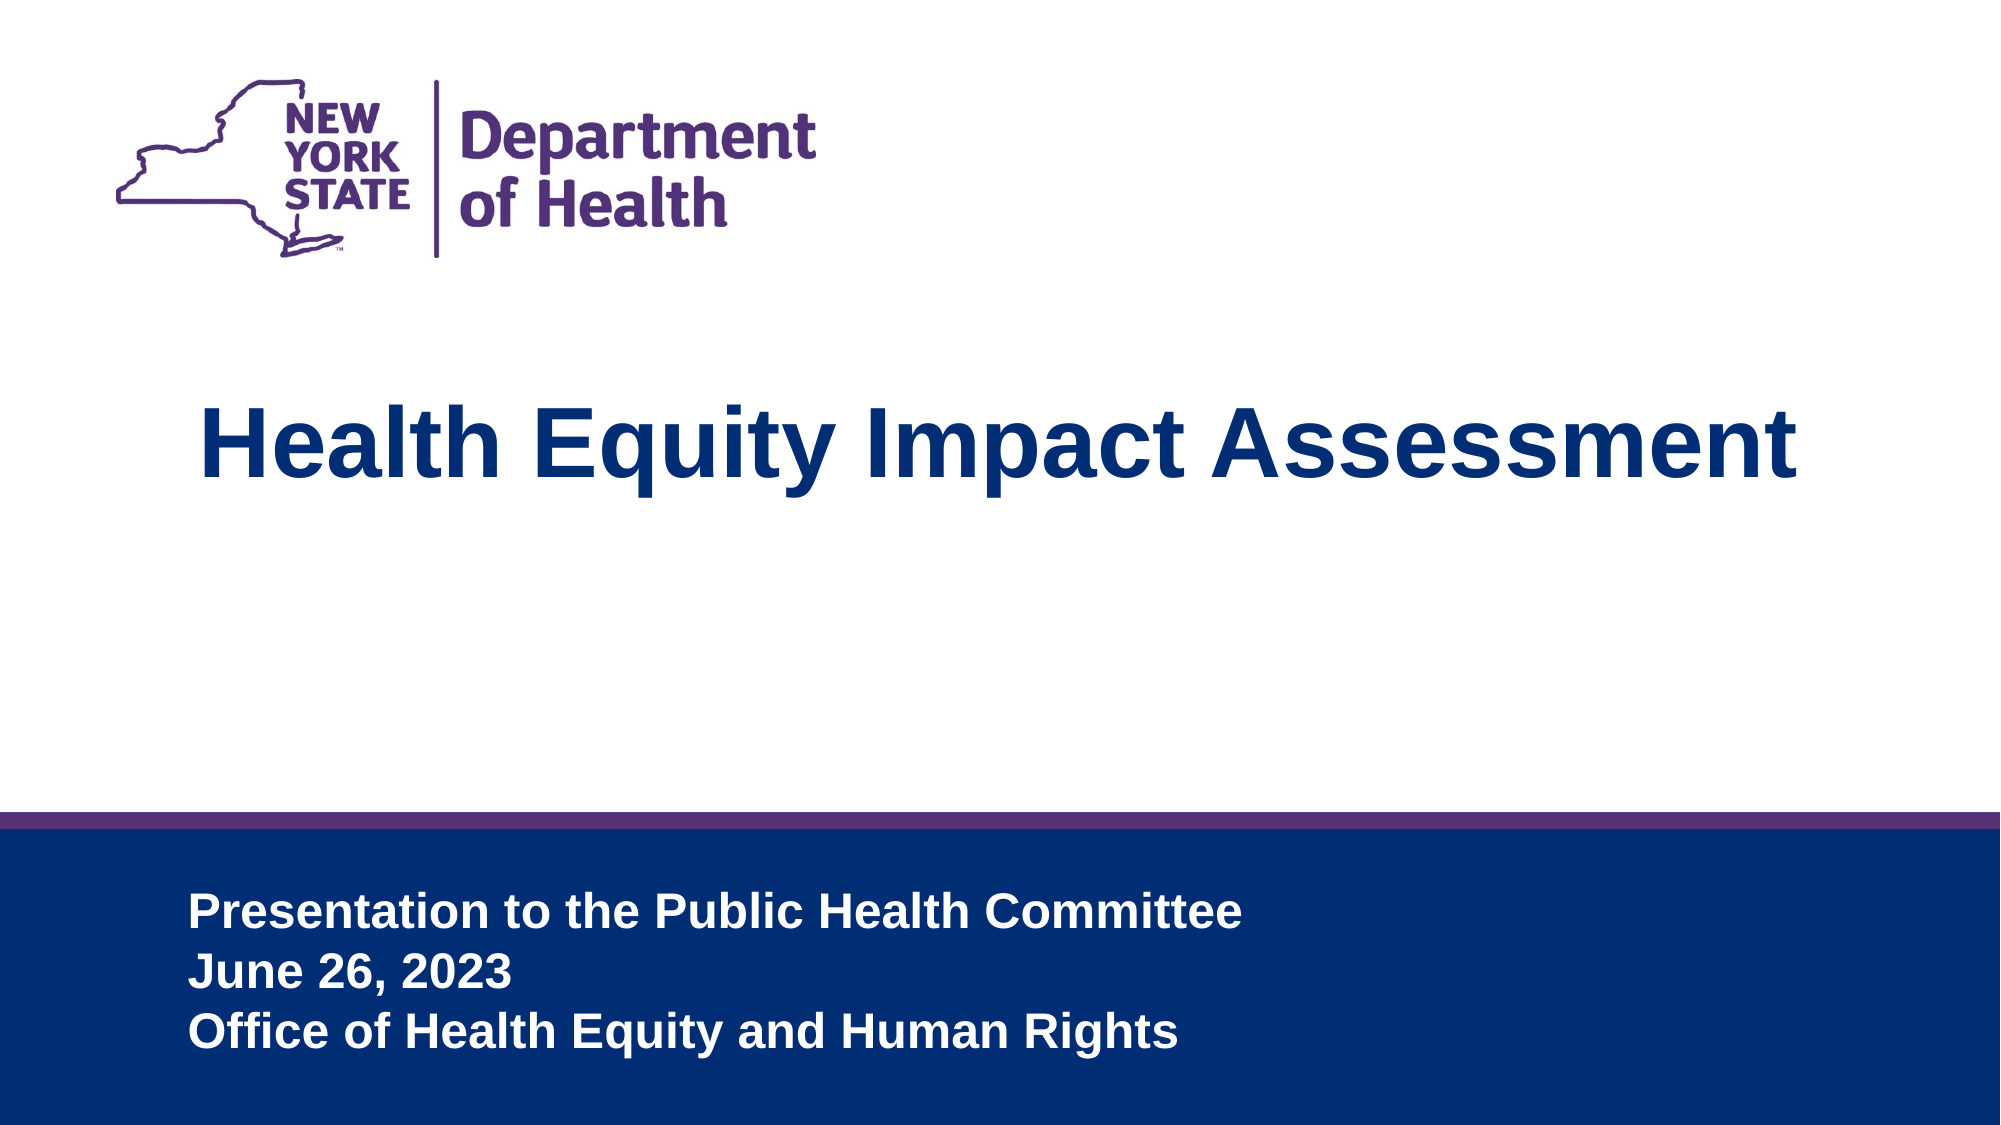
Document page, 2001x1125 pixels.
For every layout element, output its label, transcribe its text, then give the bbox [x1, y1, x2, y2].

subtitle Presentation to the Public Health Committee June 26, 2023 Office of Health Equity and Human Rights [172, 849, 1885, 1089]
title Health Equity Impact Assessment [52, 24, 1946, 505]
